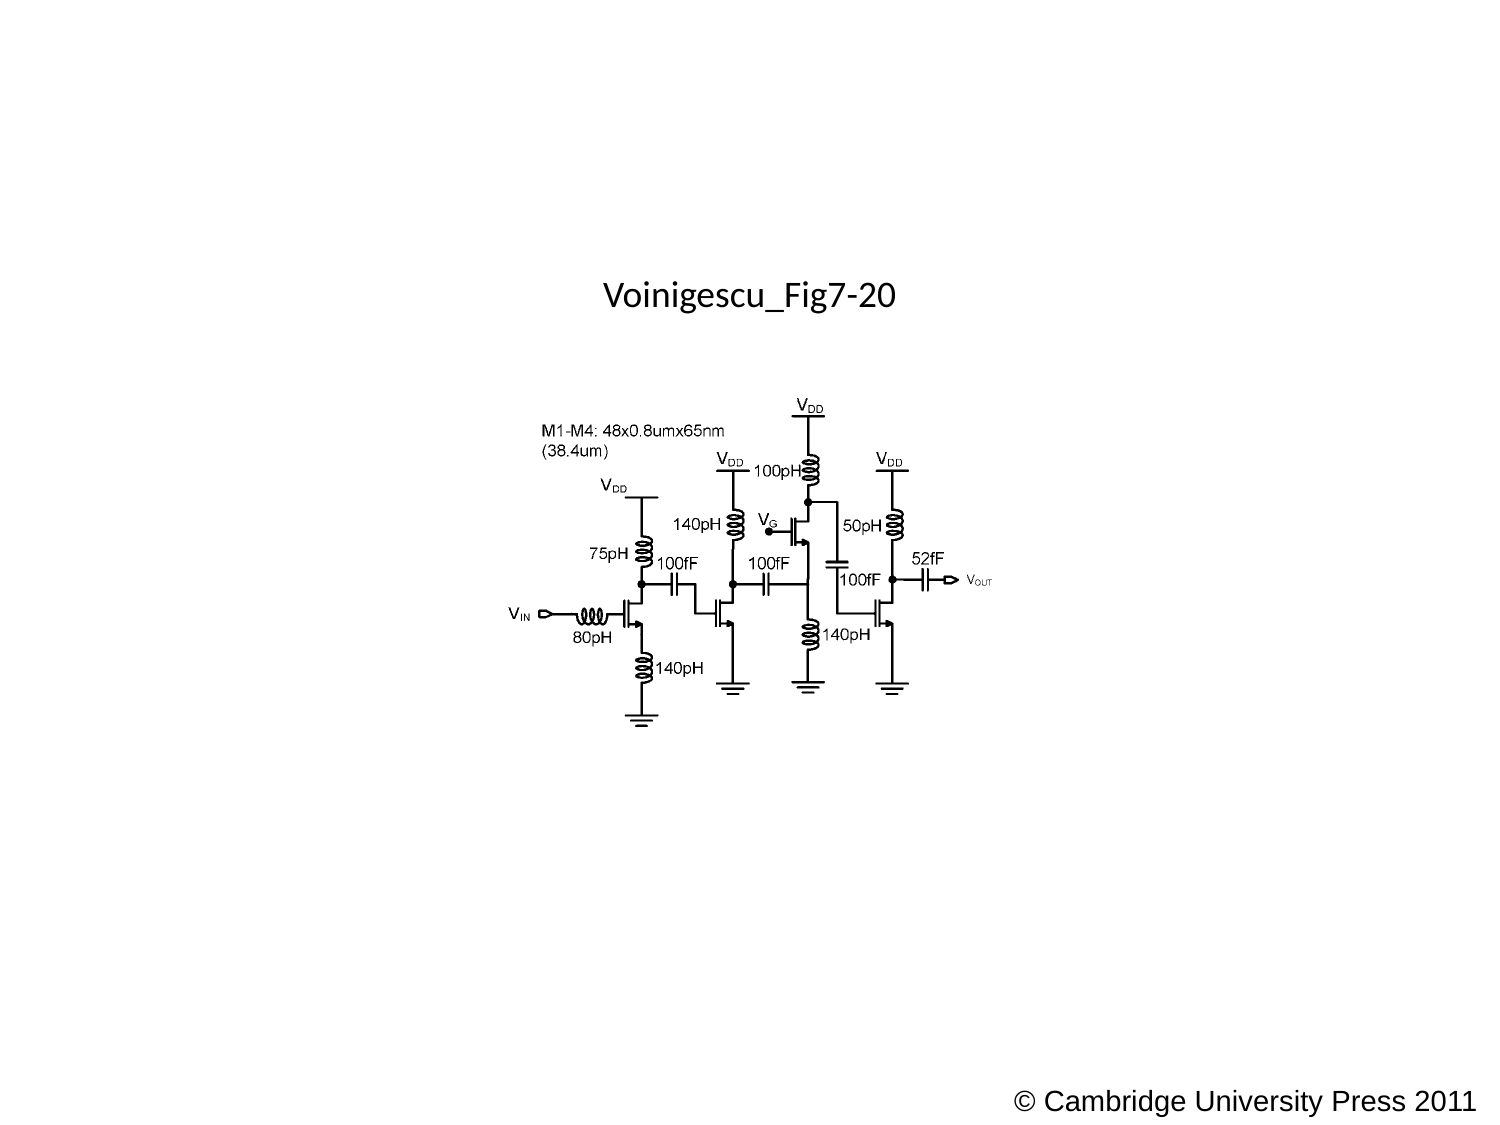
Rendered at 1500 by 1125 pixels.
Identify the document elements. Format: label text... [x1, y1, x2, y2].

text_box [508, 262, 992, 727]
text_box © Cambridge University Press 2011 [907, 1074, 1493, 1125]
